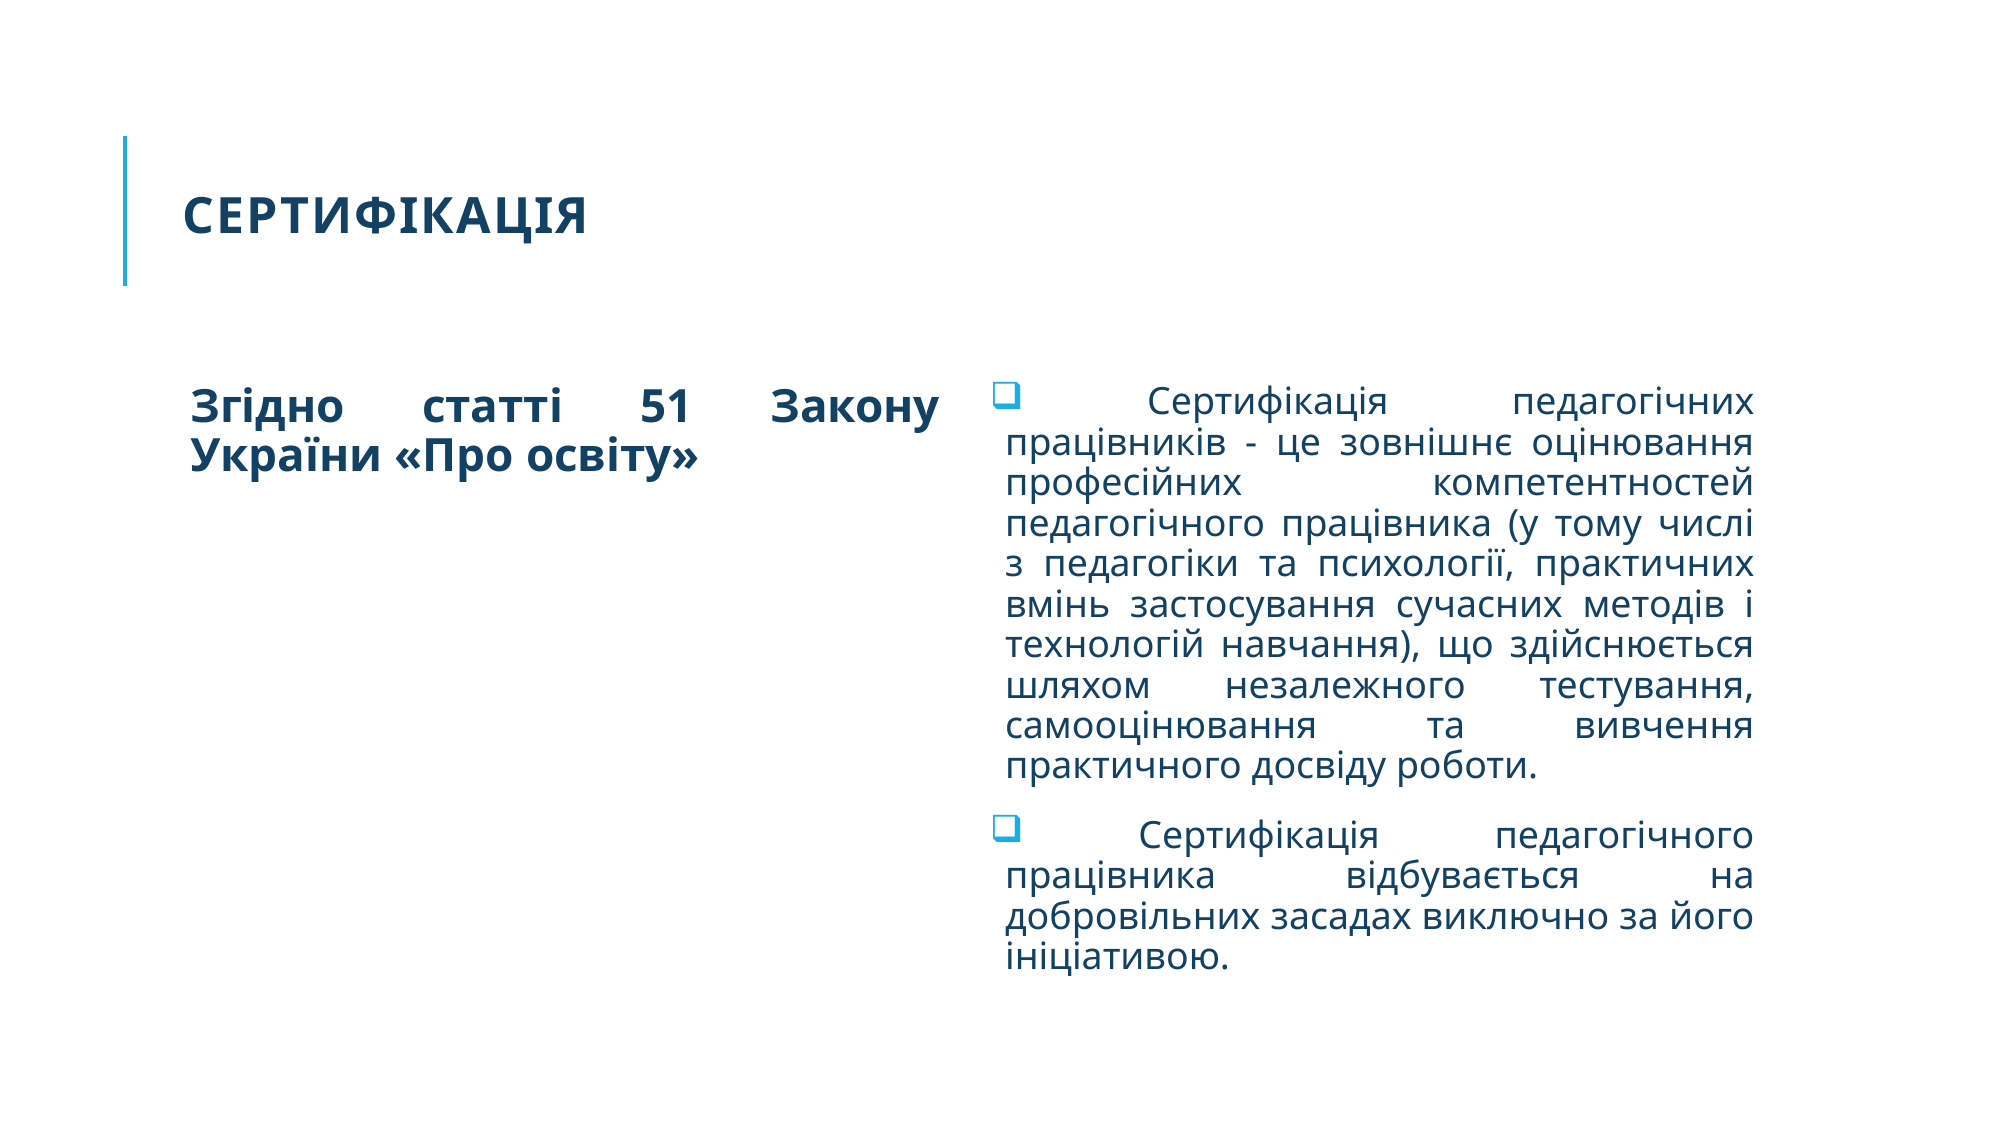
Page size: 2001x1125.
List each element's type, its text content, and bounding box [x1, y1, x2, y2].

title сертифікація [168, 96, 1763, 342]
list Сертифікація педагогічних працівників - це зовнішнє оцінювання професійних компетентностей педагогічного працівника (у тому числі з педагогіки та психології, практичних вмінь застосування сучасних методів і технологій навчання), що здійснюється шляхом незалежного тестування, самооцінювання та вивчення практичного досвіду роботи. Сертифікація педагогічного працівника відбувається на добровільних засадах виключно за його ініціативою. [982, 375, 1763, 1035]
list Згідно статті 51 Закону України «Про освіту» [168, 375, 948, 1035]
